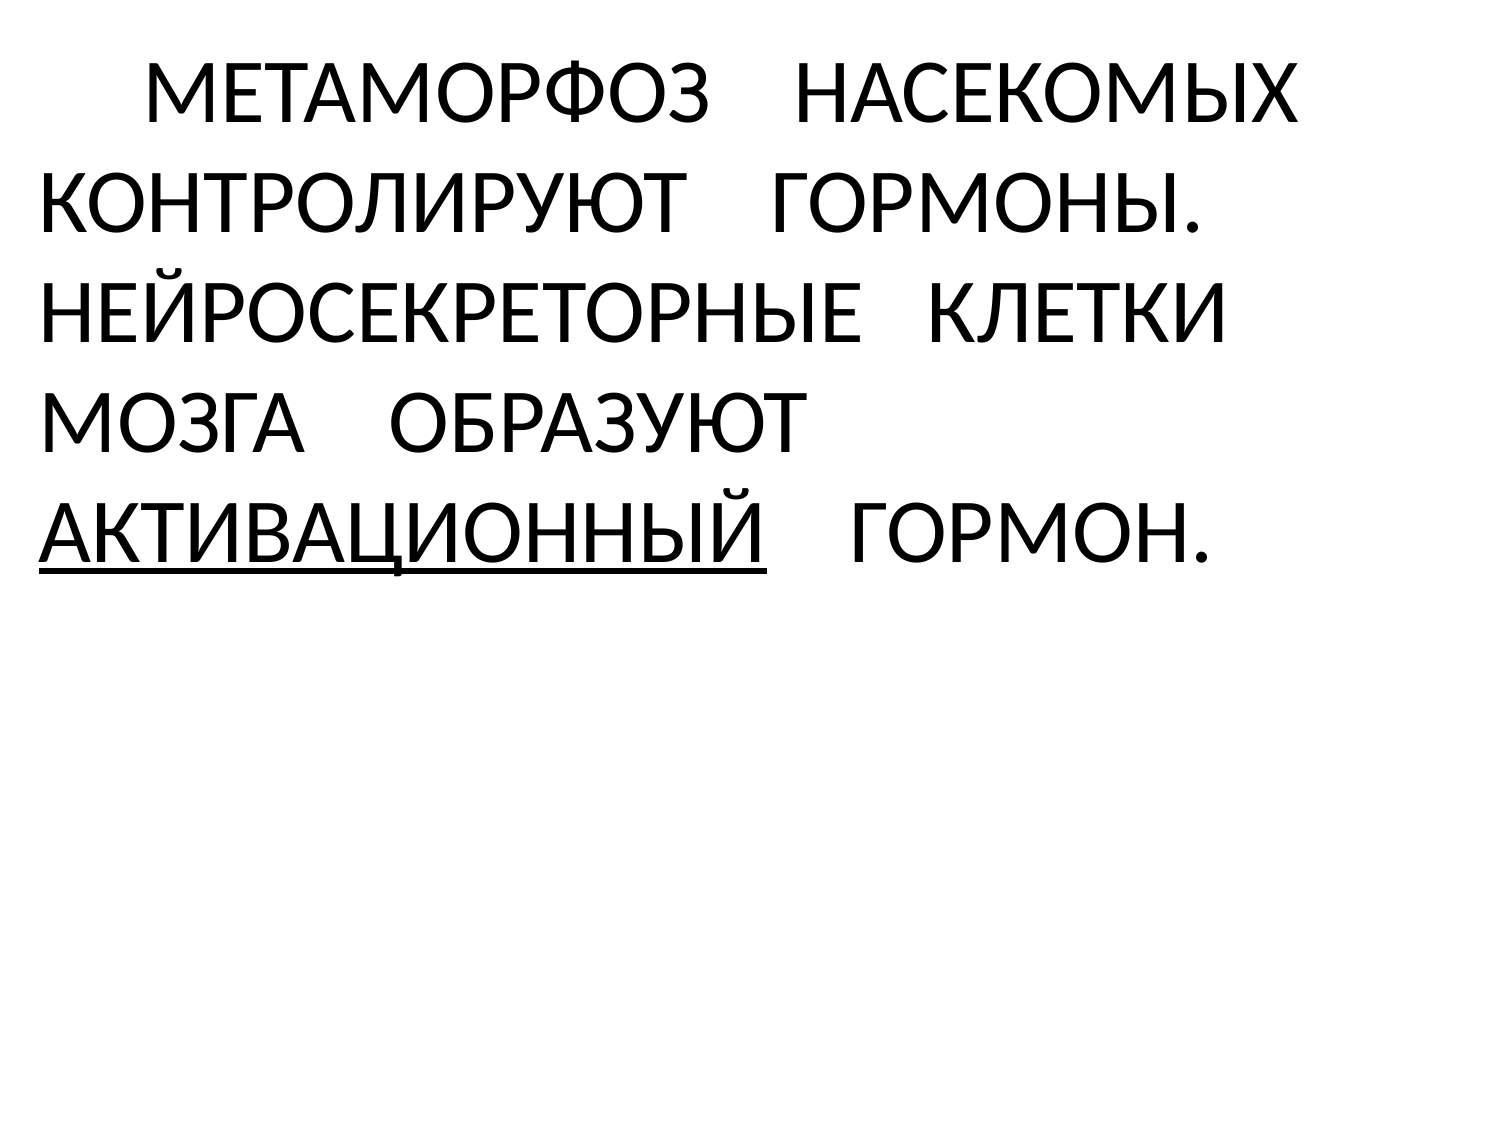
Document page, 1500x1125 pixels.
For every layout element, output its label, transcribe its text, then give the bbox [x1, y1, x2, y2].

title МЕТАМОРФОЗ НАСЕКОМЫХ КОНТРОЛИРУЮТ ГОРМОНЫ. НЕЙРОСЕКРЕТОРНЫЕ КЛЕТКИ МОЗГА ОБРАЗУЮТ АКТИВАЦИОННЫЙ ГОРМОН. [23, 23, 1465, 1102]
